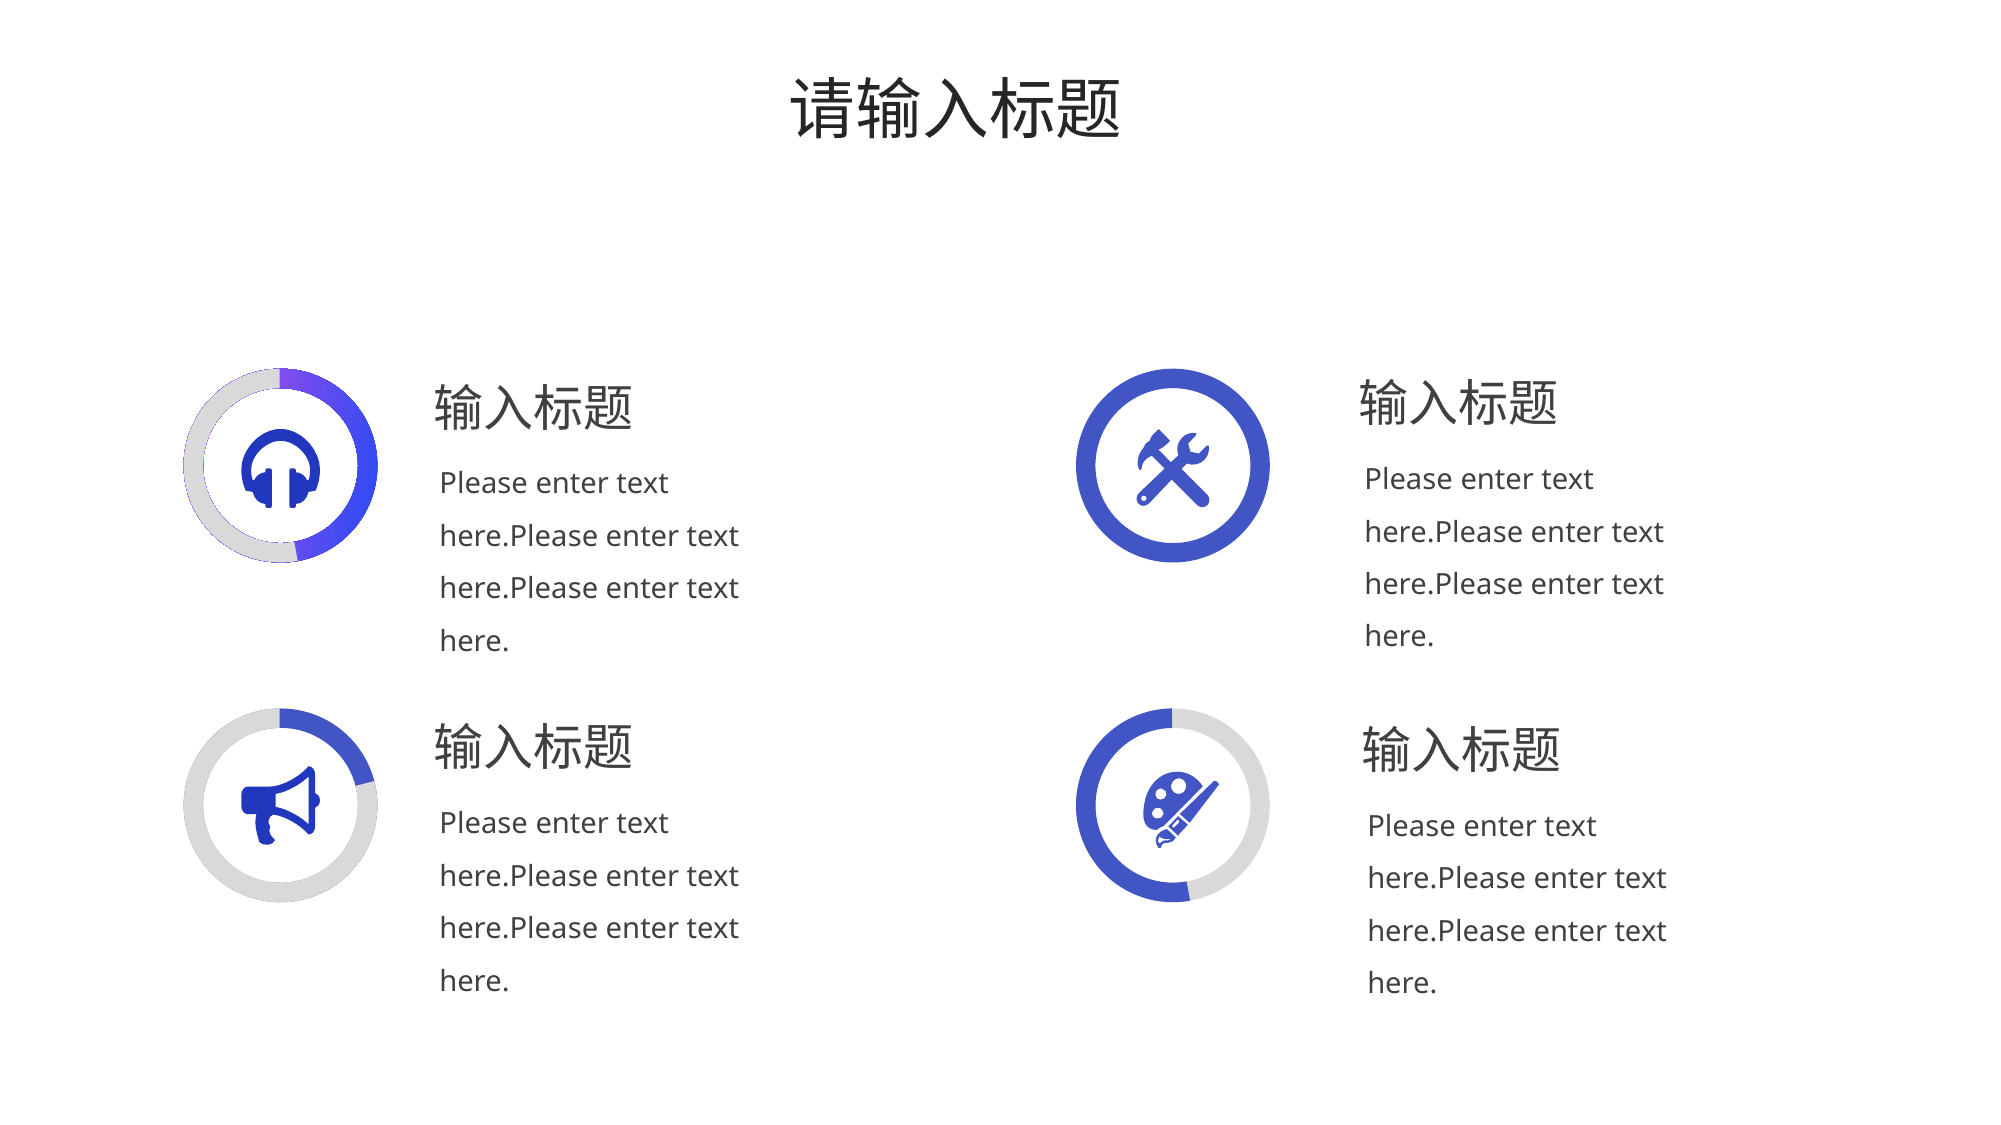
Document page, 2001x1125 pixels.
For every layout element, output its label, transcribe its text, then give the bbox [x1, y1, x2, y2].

text_box Please enter text here.Please enter text here.Please enter text here. [424, 440, 827, 665]
text_box [182, 707, 379, 904]
text_box 输入标题 [1346, 711, 1656, 786]
text_box 请输入标题 [774, 59, 1226, 155]
text_box [241, 766, 320, 845]
text_box [1075, 367, 1271, 564]
text_box Please enter text here.Please enter text here.Please enter text here. [424, 779, 827, 1005]
text_box [281, 707, 375, 785]
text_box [1140, 769, 1219, 849]
text_box [1074, 707, 1192, 904]
text_box Please enter text here.Please enter text here.Please enter text here. [1349, 435, 1753, 661]
text_box [281, 367, 379, 562]
text_box [182, 367, 299, 564]
text_box [241, 428, 320, 508]
text_box 输入标题 [1344, 364, 1653, 439]
text_box 输入标题 [418, 368, 728, 444]
text_box [1173, 707, 1271, 902]
text_box Please enter text here.Please enter text here.Please enter text here. [1352, 782, 1755, 1007]
text_box [1136, 428, 1210, 508]
text_box 输入标题 [418, 708, 728, 784]
